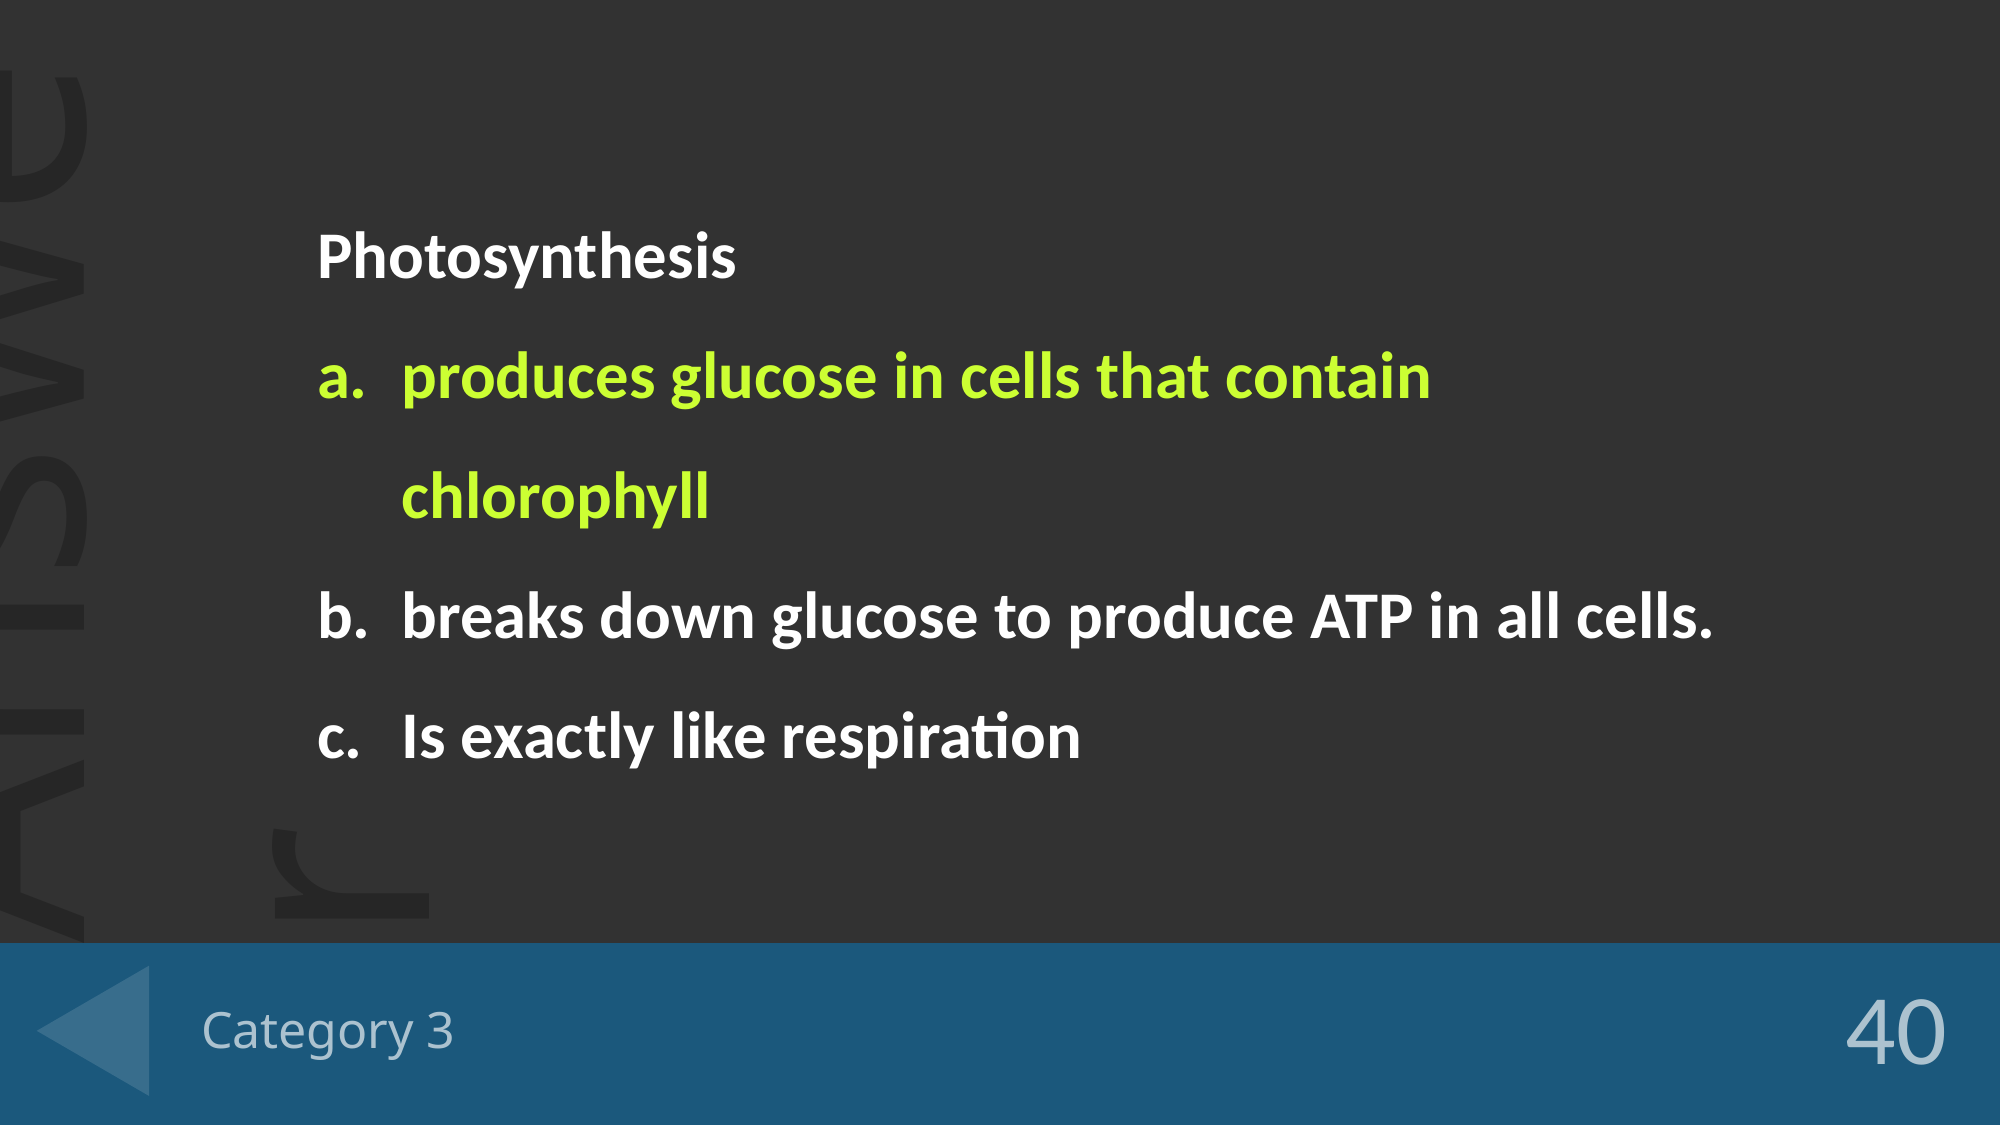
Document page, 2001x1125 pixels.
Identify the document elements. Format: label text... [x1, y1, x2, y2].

list 40 [1494, 967, 1963, 1097]
list Photosynthesis produces glucose in cells that contain chlorophyll breaks down glucose to produce ATP in all cells. Is exactly like respiration [302, 307, 1760, 636]
title Category 3 [185, 967, 1494, 1097]
